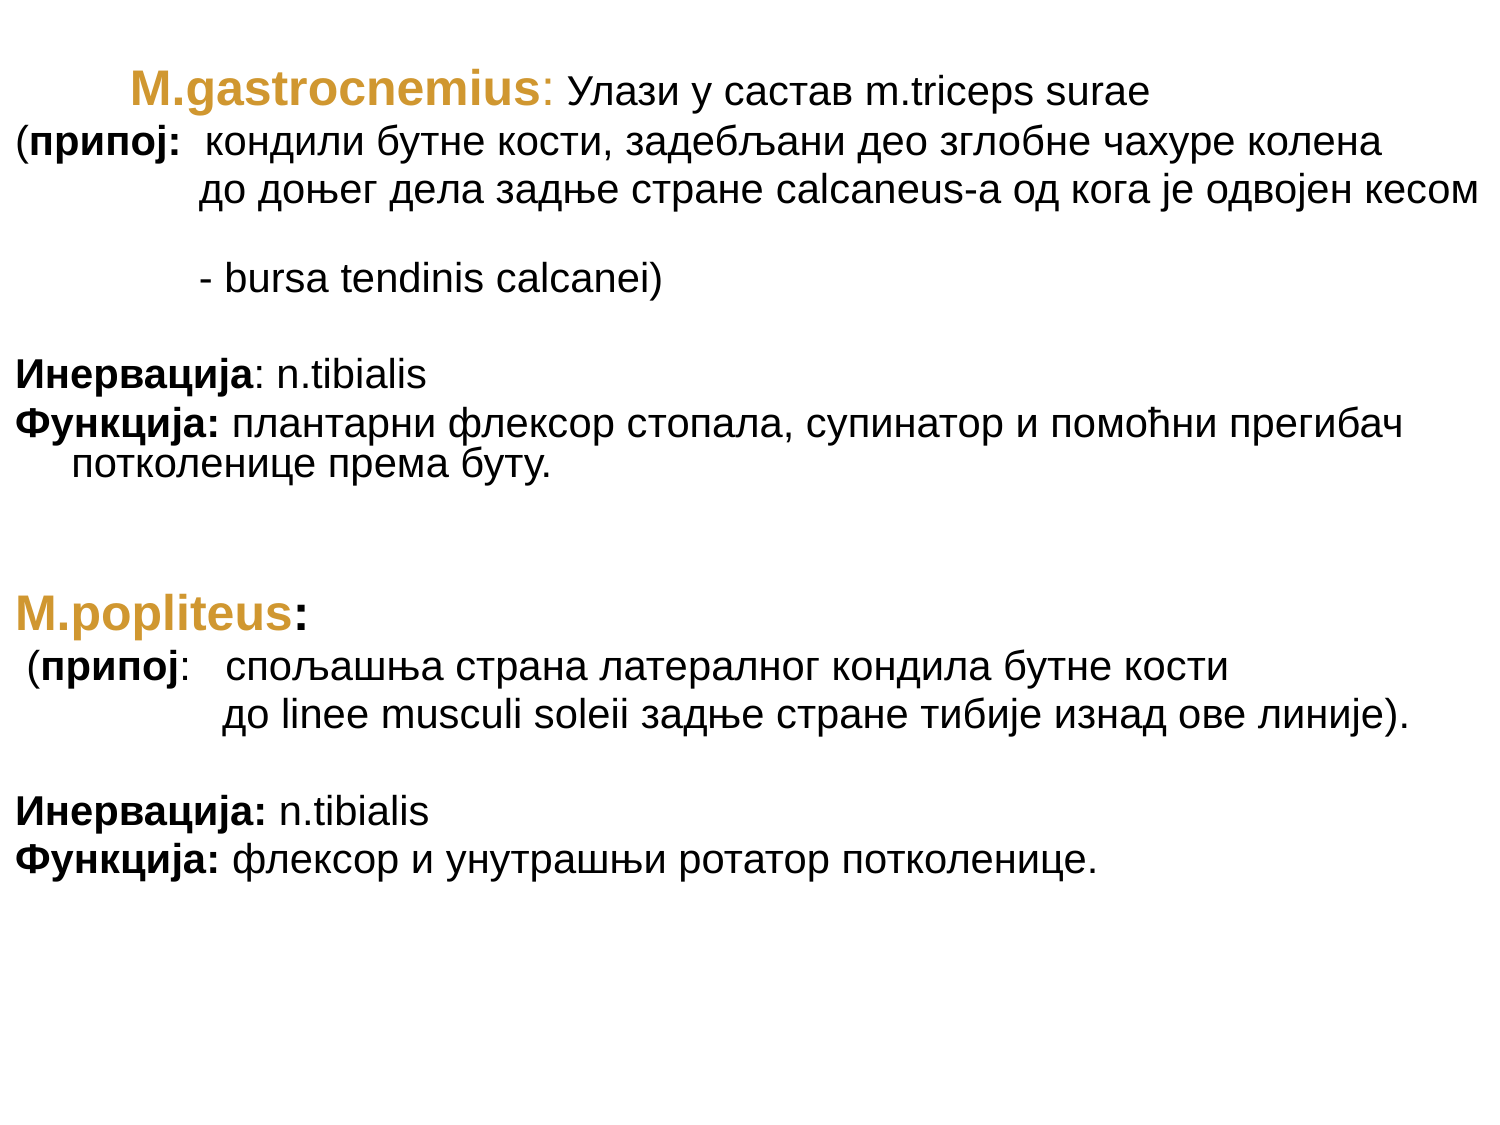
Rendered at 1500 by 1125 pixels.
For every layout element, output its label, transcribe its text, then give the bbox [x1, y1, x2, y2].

list M.gastrocnemius: Улази у састав m.triceps surae (припој: кондили бутне кости, задебљани део зглобне чахуре колена до дoњег дeла задњe странe calcaneus-a од кога је одвојен кесом - bursa tendinis calcanei) Инервација: n.tibialis Функција: плантарни флексор стопала, супинатор и помоћни прегибач потколенице према буту. M.popliteus: (припој: спољашња страна латералног кондилa бутне кости до linee musculi soleii задње стране тибије изнад ове линије). Инервација: n.tibialis Функција: флексор и унутрашњи ротатор потколенице. [0, 0, 1500, 1125]
